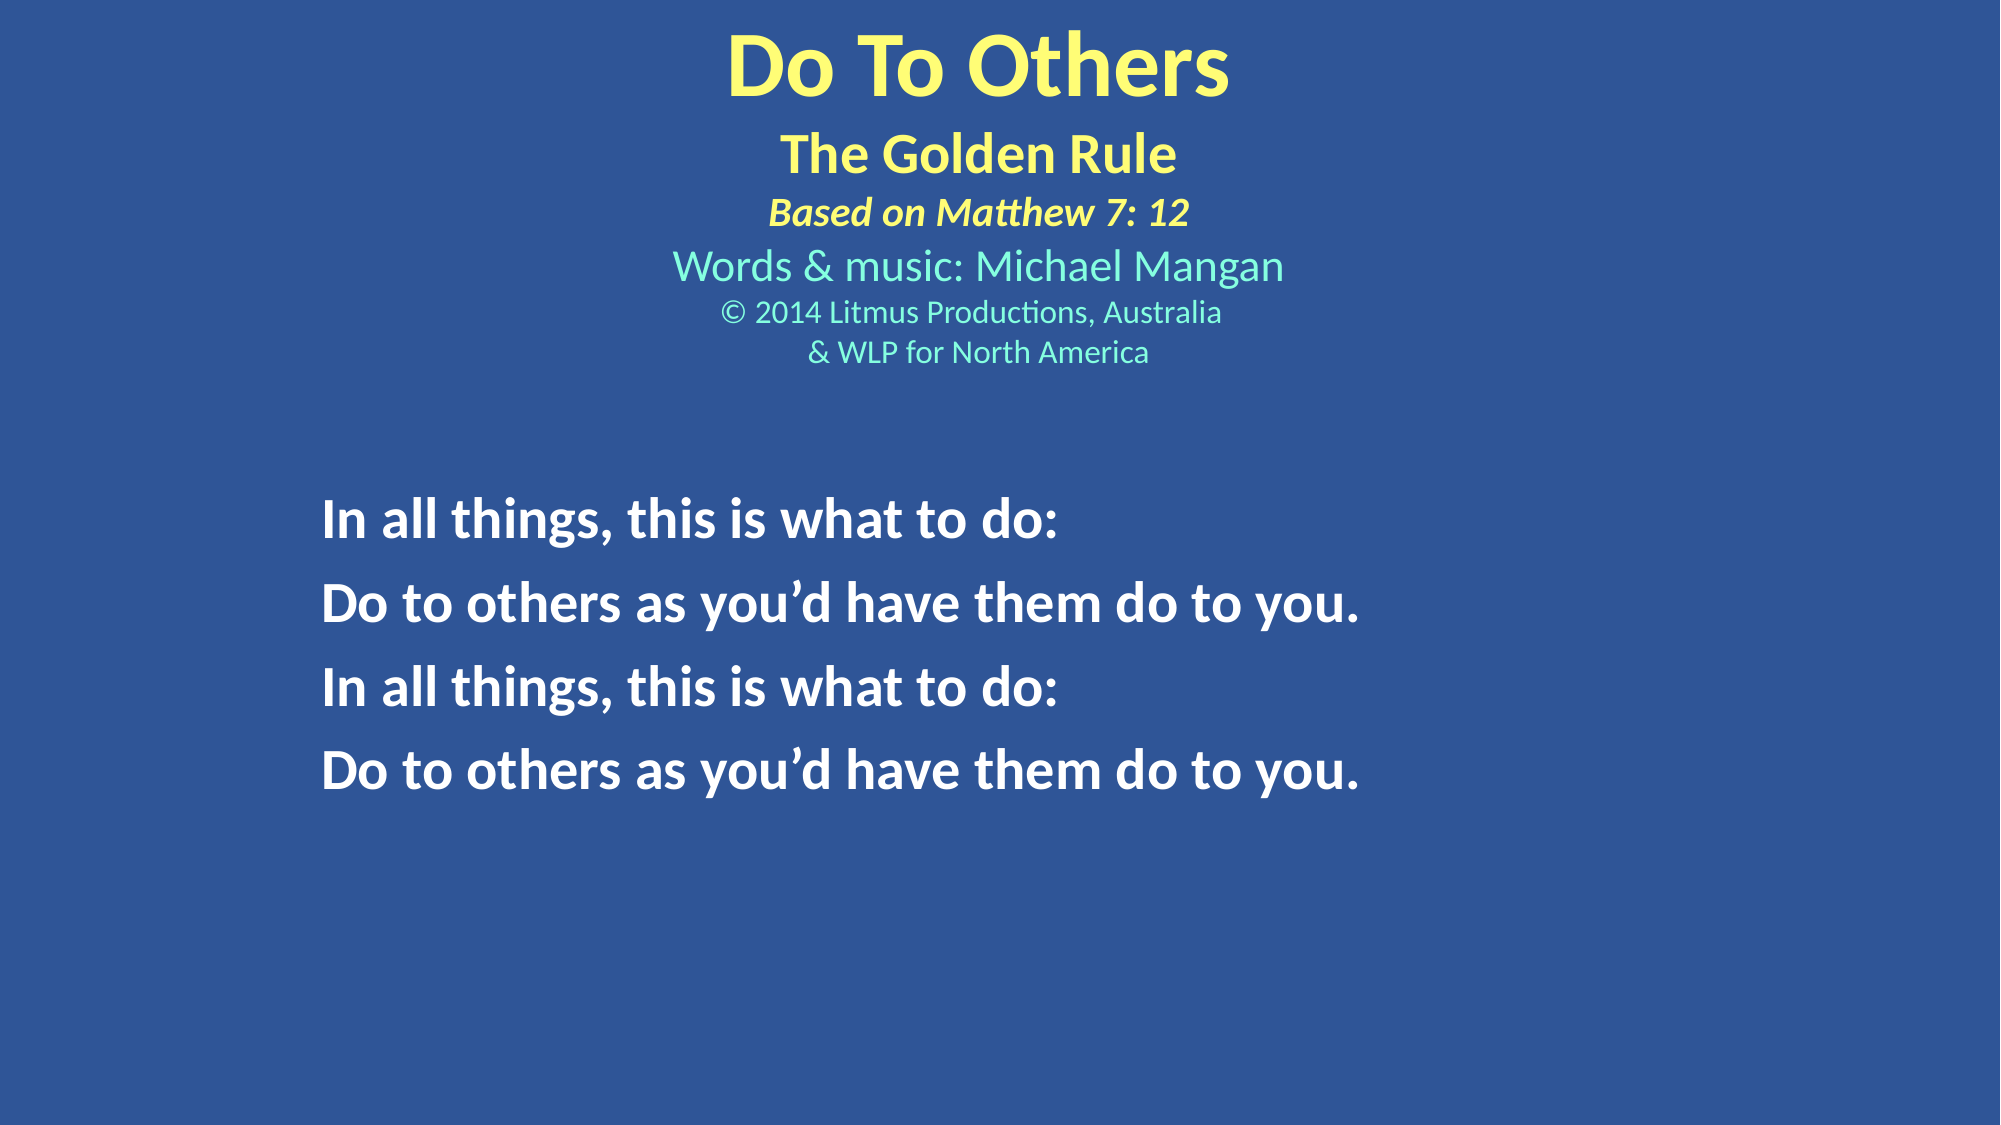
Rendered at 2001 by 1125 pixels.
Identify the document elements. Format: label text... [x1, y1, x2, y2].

list In all things, this is what to do: Do to others as you’d have them do to you. In all things, this is what to do: Do to others as you’d have them do to you. [306, 481, 1694, 832]
text_box Do To Others The Golden Rule Based on Matthew 7: 12 Words & music: Michael Mangan © 2014 Litmus Productions, Australia & WLP for North America [291, 7, 1667, 366]
